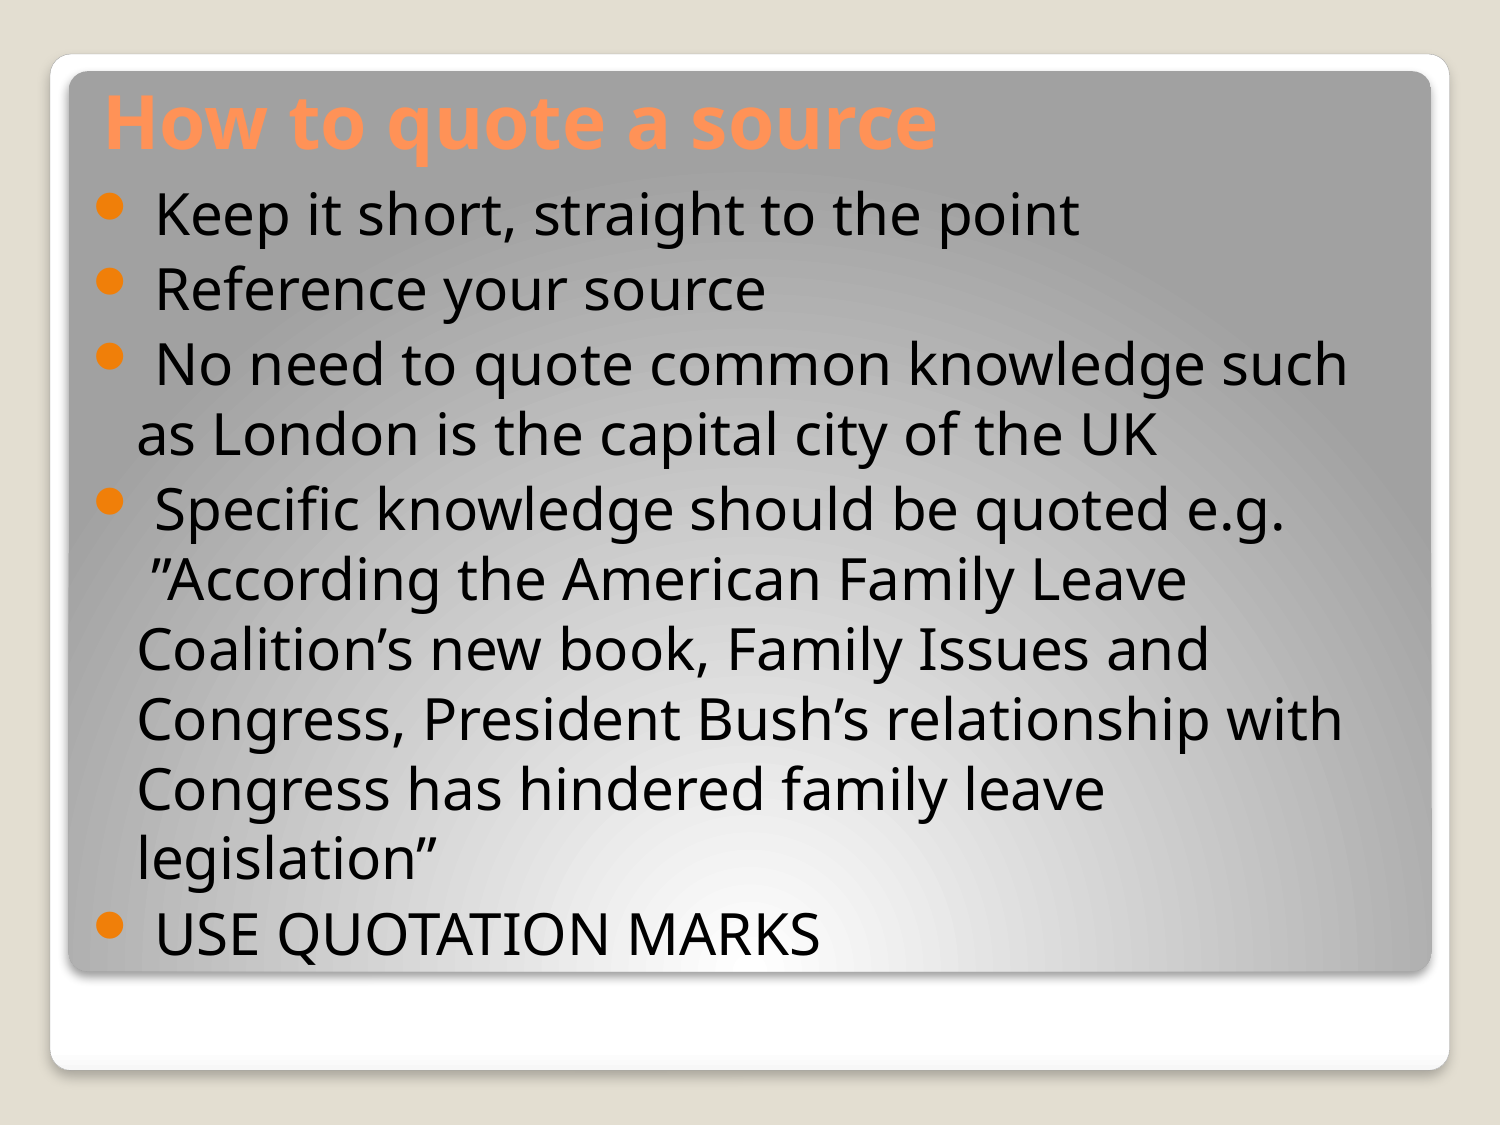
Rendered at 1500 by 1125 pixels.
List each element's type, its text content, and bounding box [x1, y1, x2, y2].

title How to quote a source [87, 0, 1430, 173]
list Keep it short, straight to the point Reference your source No need to quote common knowledge such as London is the capital city of the UK Specific knowledge should be quoted e.g. ”According the American Family Leave Coalition’s new book, Family Issues and Congress, President Bush’s relationship with Congress has hindered family leave legislation” USE QUOTATION MARKS [62, 162, 1405, 1025]
